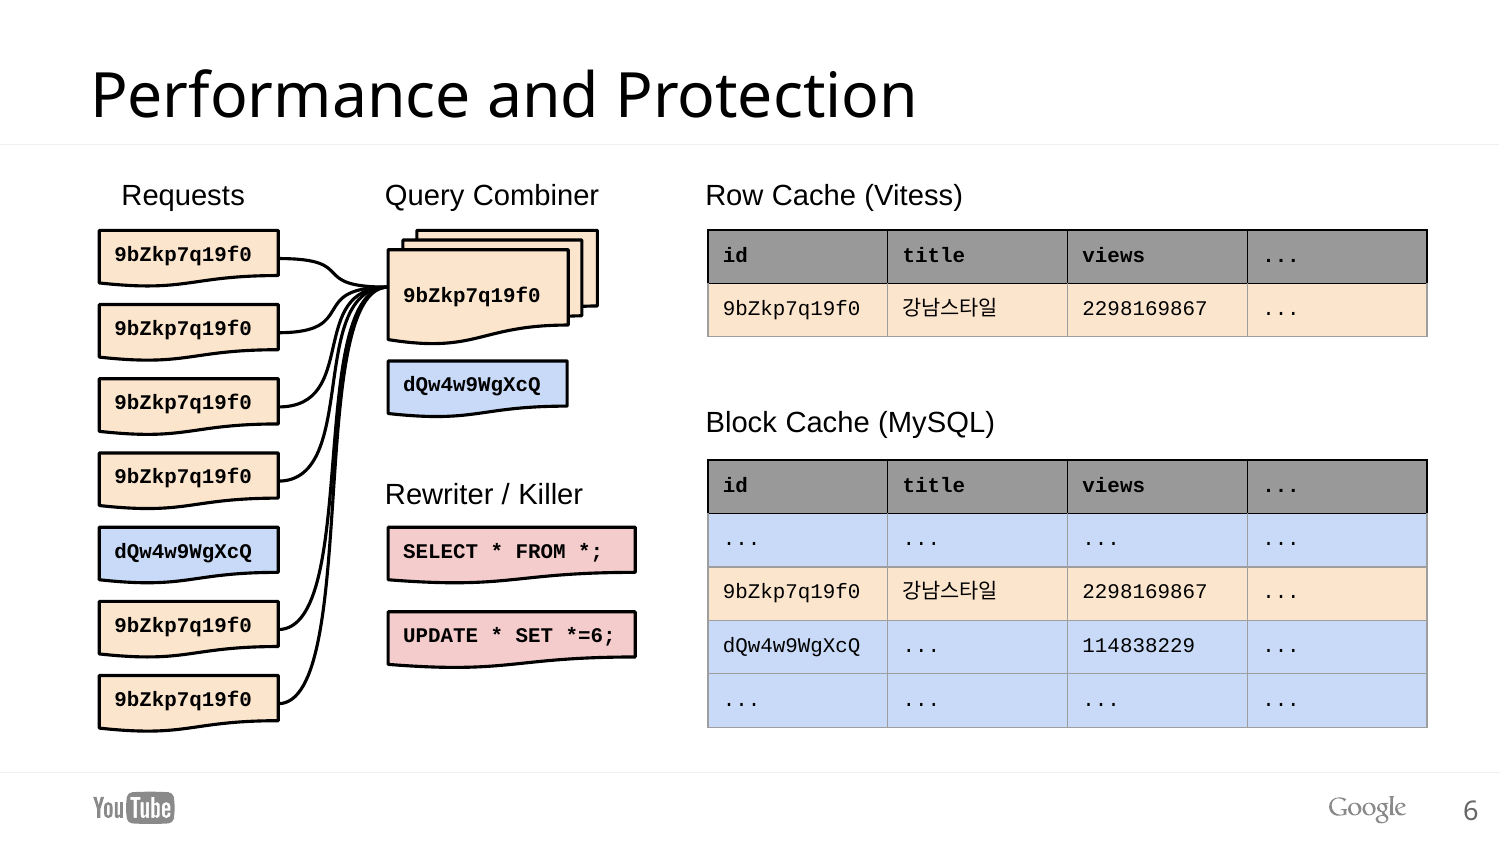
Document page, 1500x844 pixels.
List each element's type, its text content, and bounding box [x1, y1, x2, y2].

text_box 9bZkp7q19f0 [99, 601, 272, 657]
text_box 9bZkp7q19f0 [99, 675, 279, 732]
text_box Rewriter / Killer [393, 459, 636, 527]
text_box 9bZkp7q19f0 [99, 378, 271, 435]
table_header title [888, 469, 1067, 513]
table_cell 9bZkp7q19f0 [709, 568, 887, 620]
table_cell ... [1248, 514, 1426, 566]
table_cell 114838229 [1068, 621, 1247, 673]
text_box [278, 258, 389, 284]
table_header id [709, 241, 887, 283]
table_cell ... [888, 674, 1067, 727]
table_cell ... [1248, 674, 1426, 727]
table_cell 강남스타일 [888, 284, 1067, 336]
text_box UPDATE * SET *=6; [393, 611, 636, 668]
text_box 9bZkp7q19f0 [99, 230, 279, 286]
table_header ... [1248, 461, 1426, 513]
text_box dQw4w9WgXcQ [99, 527, 271, 583]
text_box Query Combiner [370, 161, 636, 241]
text_box Block Cache (MySQL) [690, 388, 1127, 469]
table_header views [1068, 231, 1247, 283]
table_header title [888, 241, 1067, 283]
table_cell ... [1248, 568, 1426, 620]
text_box Requests [106, 161, 276, 230]
table_cell 9bZkp7q19f0 [709, 284, 887, 336]
table_cell ... [888, 514, 1067, 566]
table_cell ... [888, 621, 1067, 673]
table_cell ... [1248, 284, 1426, 336]
table_cell ... [1248, 621, 1426, 673]
table_header views [1068, 461, 1247, 513]
table_header id [709, 469, 887, 513]
table_cell ... [709, 514, 887, 566]
table_header ... [1248, 231, 1426, 283]
slide_number ‹#› [1403, 779, 1494, 844]
table_cell ... [709, 674, 887, 727]
table_cell ... [1068, 674, 1247, 727]
title Performance and Protection [75, 33, 1425, 145]
table_cell 2298169867 [1068, 284, 1247, 336]
text_box 9bZkp7q19f0 [388, 241, 598, 344]
table_cell ... [1068, 514, 1247, 566]
table_cell dQw4w9WgXcQ [709, 621, 887, 673]
text_box 9bZkp7q19f0 [99, 452, 271, 509]
text_box SELECT * FROM *; [393, 527, 636, 583]
table_cell 강남스타일 [888, 568, 1067, 620]
text_box 9bZkp7q19f0 [99, 304, 270, 361]
table_cell 2298169867 [1068, 568, 1247, 620]
text_box dQw4w9WgXcQ [394, 360, 568, 417]
text_box Row Cache (Vitess) [690, 161, 1120, 241]
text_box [278, 286, 389, 705]
